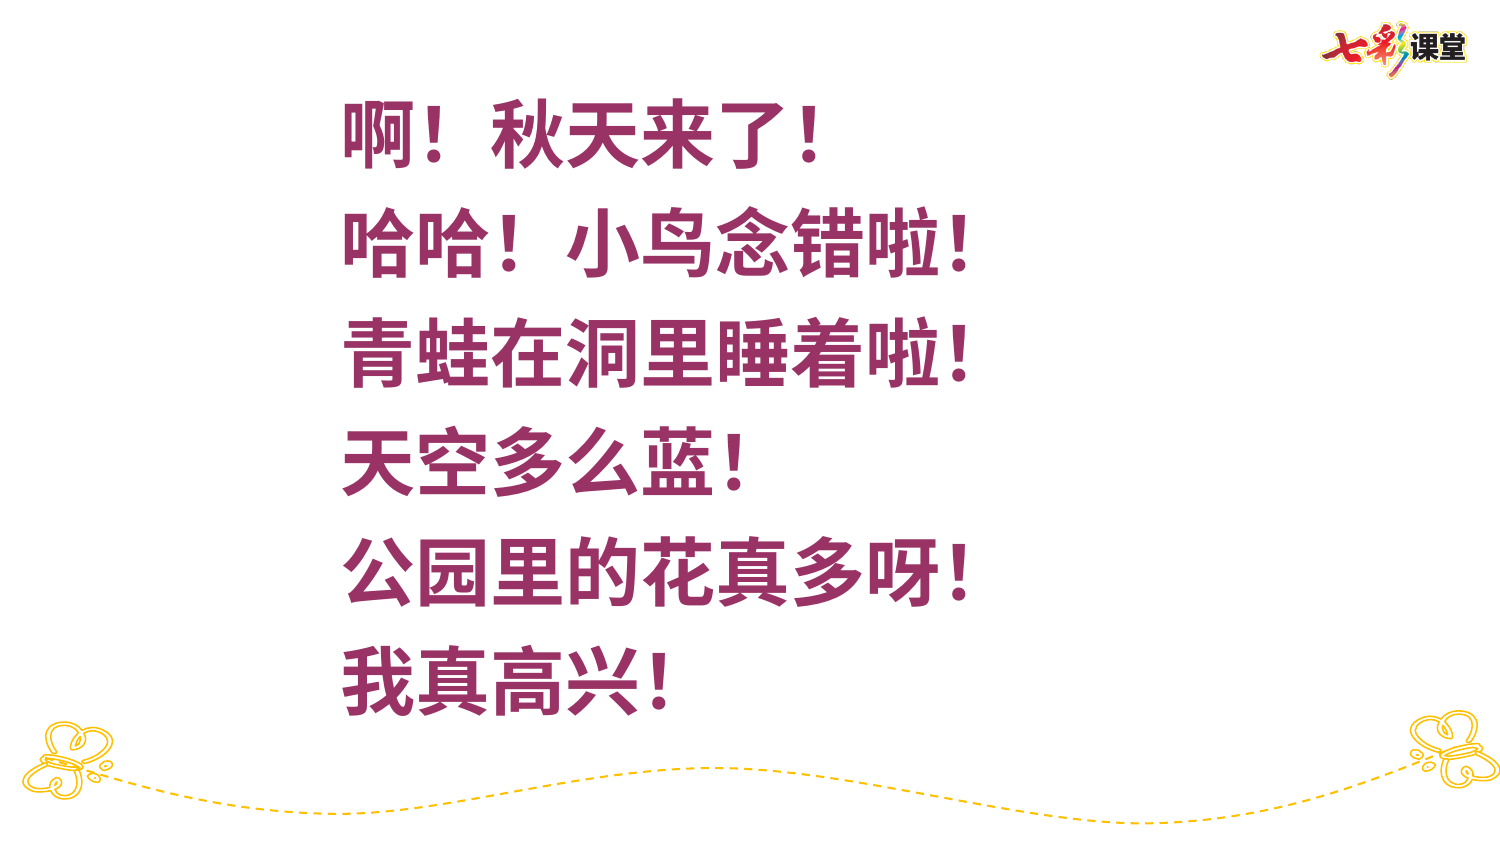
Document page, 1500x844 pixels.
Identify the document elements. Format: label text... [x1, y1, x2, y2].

picture [1318, 20, 1469, 80]
text_box 啊！秋天来了！ 哈哈！小鸟念错啦！ 青蛙在洞里睡着啦！ 天空多么蓝！ 公园里的花真多呀！ 我真高兴！ [329, 98, 1175, 730]
